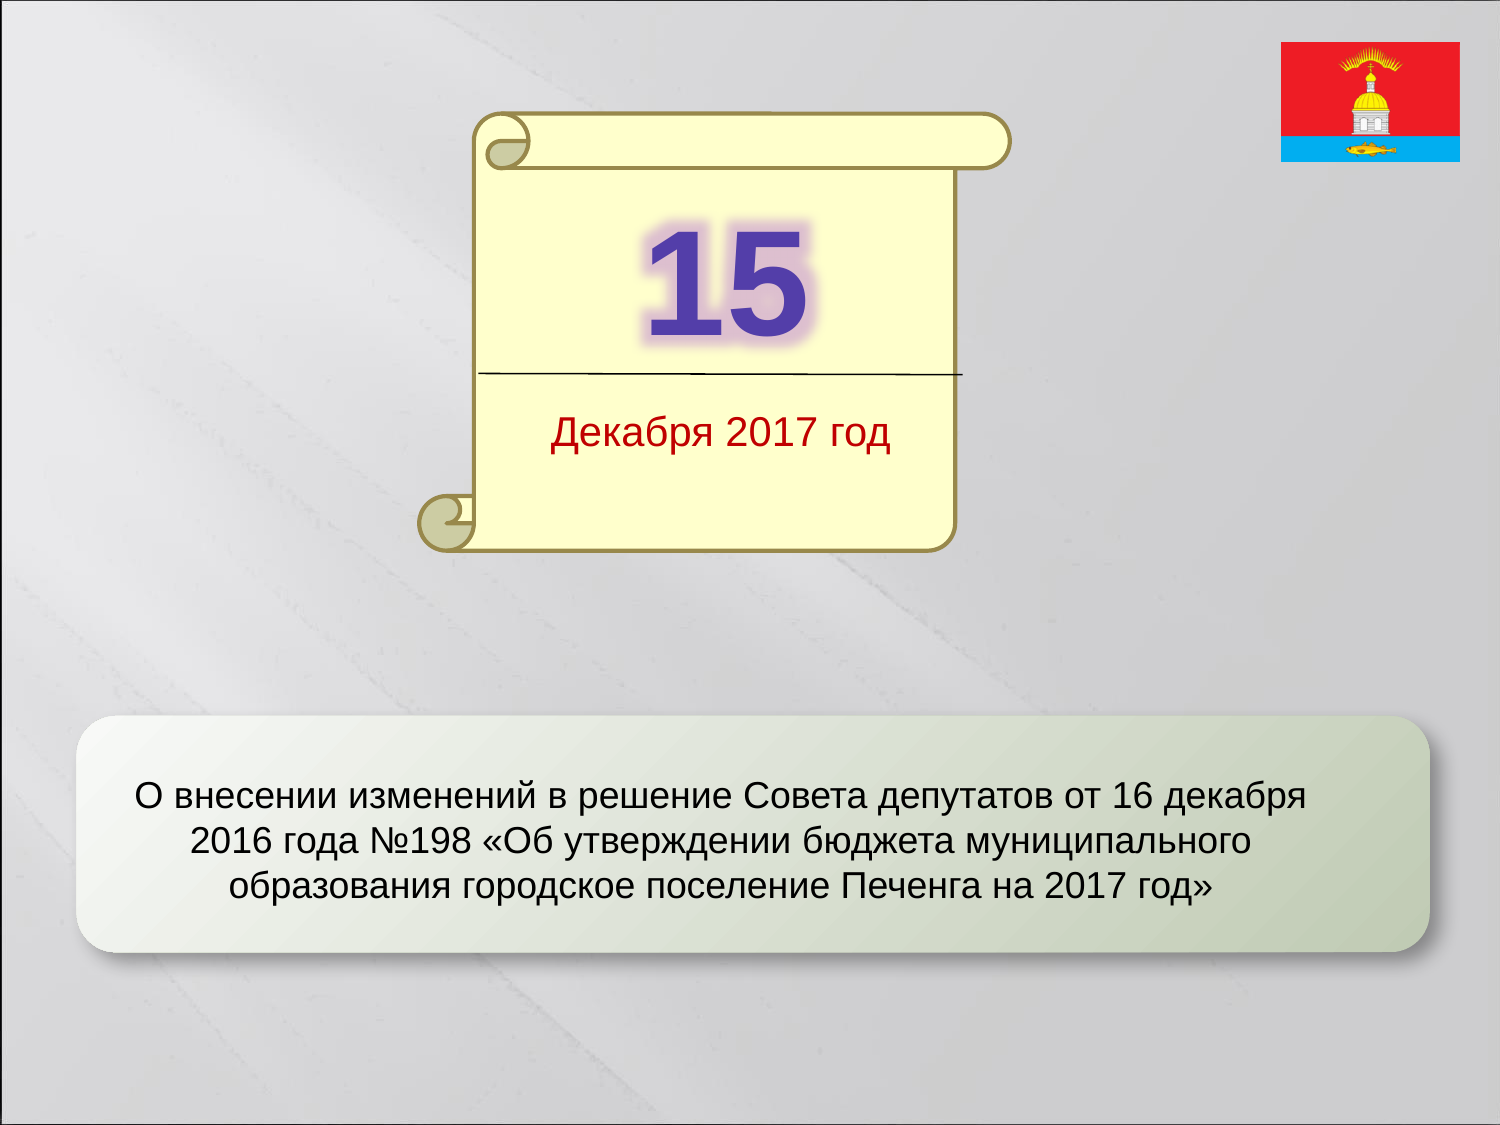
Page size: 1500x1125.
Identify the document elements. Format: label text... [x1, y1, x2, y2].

picture [0, 0, 1500, 1125]
text_box [417, 111, 1012, 553]
text_box Декабря 2017 год [490, 397, 939, 562]
text_box [75, 715, 1431, 953]
text_box 15 [525, 177, 928, 373]
text_box О внесении изменений в решение Совета депутатов от 16 декабря 2016 года №198 «Об утверждении бюджета муниципального образования городское поселение Печенга на 2017 год» [100, 763, 1342, 913]
